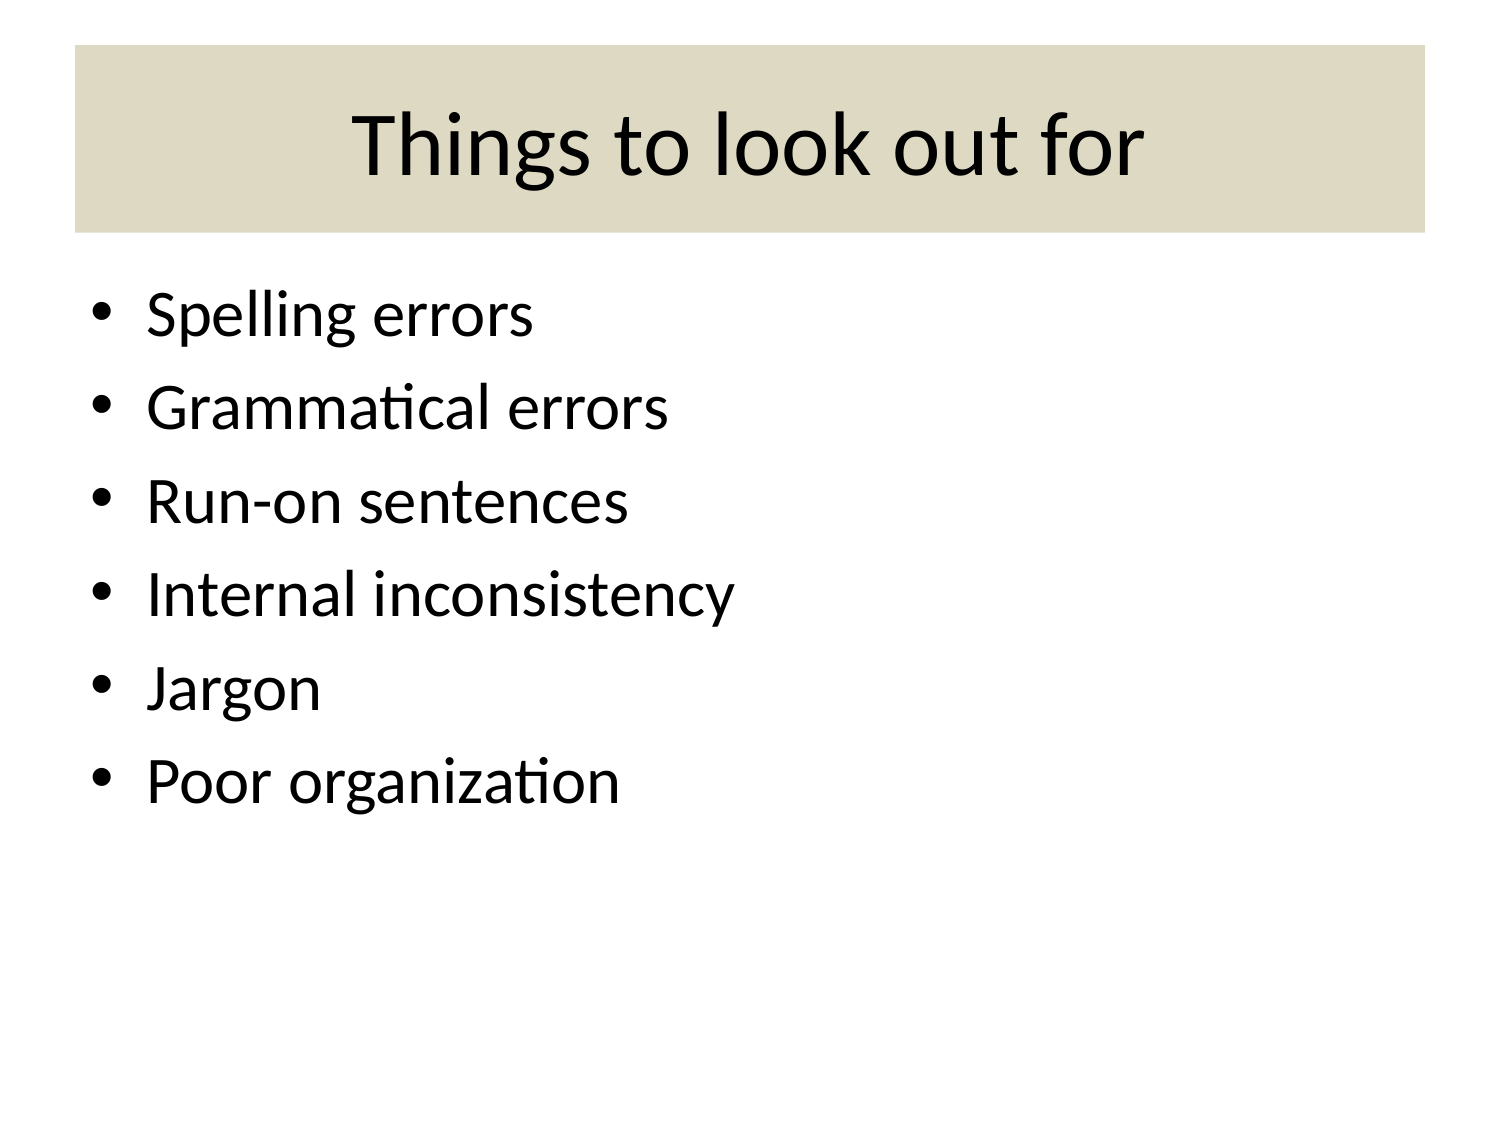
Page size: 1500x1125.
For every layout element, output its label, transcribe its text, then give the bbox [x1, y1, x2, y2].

list Spelling errors Grammatical errors Run-on sentences Internal inconsistency Jargon Poor organization [75, 262, 1425, 1005]
title Things to look out for [75, 45, 1425, 233]
